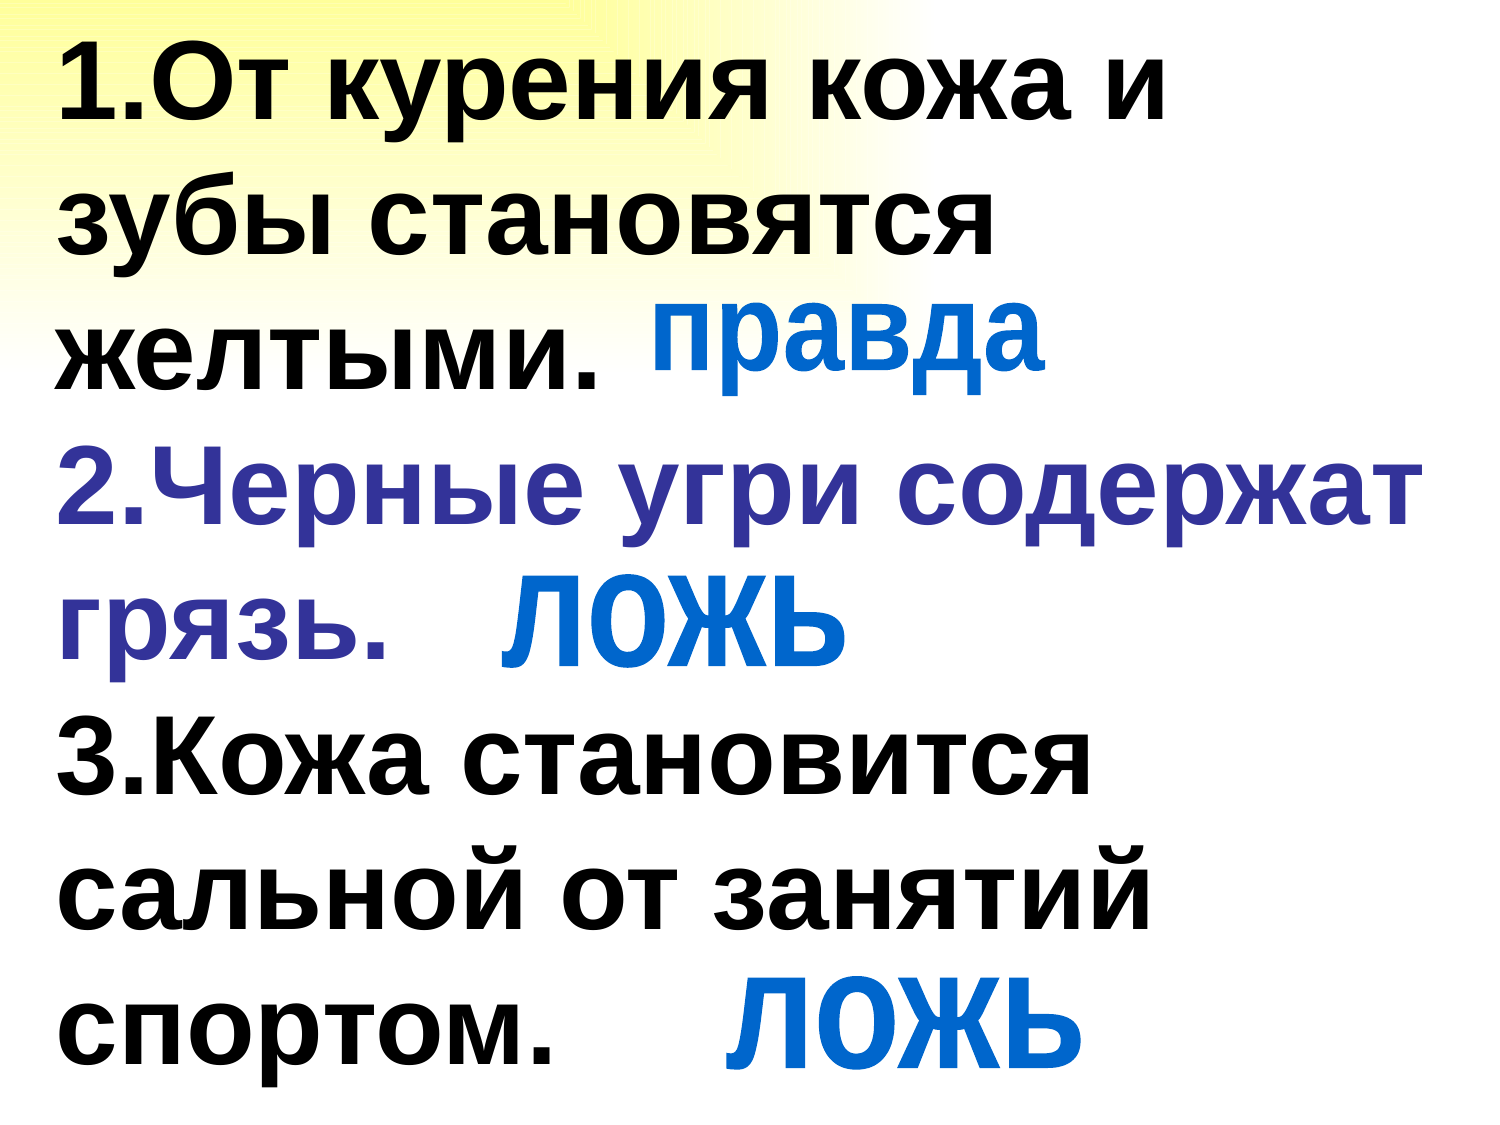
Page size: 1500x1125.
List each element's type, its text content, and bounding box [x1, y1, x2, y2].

text_box 1.От курения кожа и зубы становятся желтыми. 2.Черные угри содержат грязь. 3.Кожа становится сальной от занятий спортом. [41, 0, 1471, 1095]
